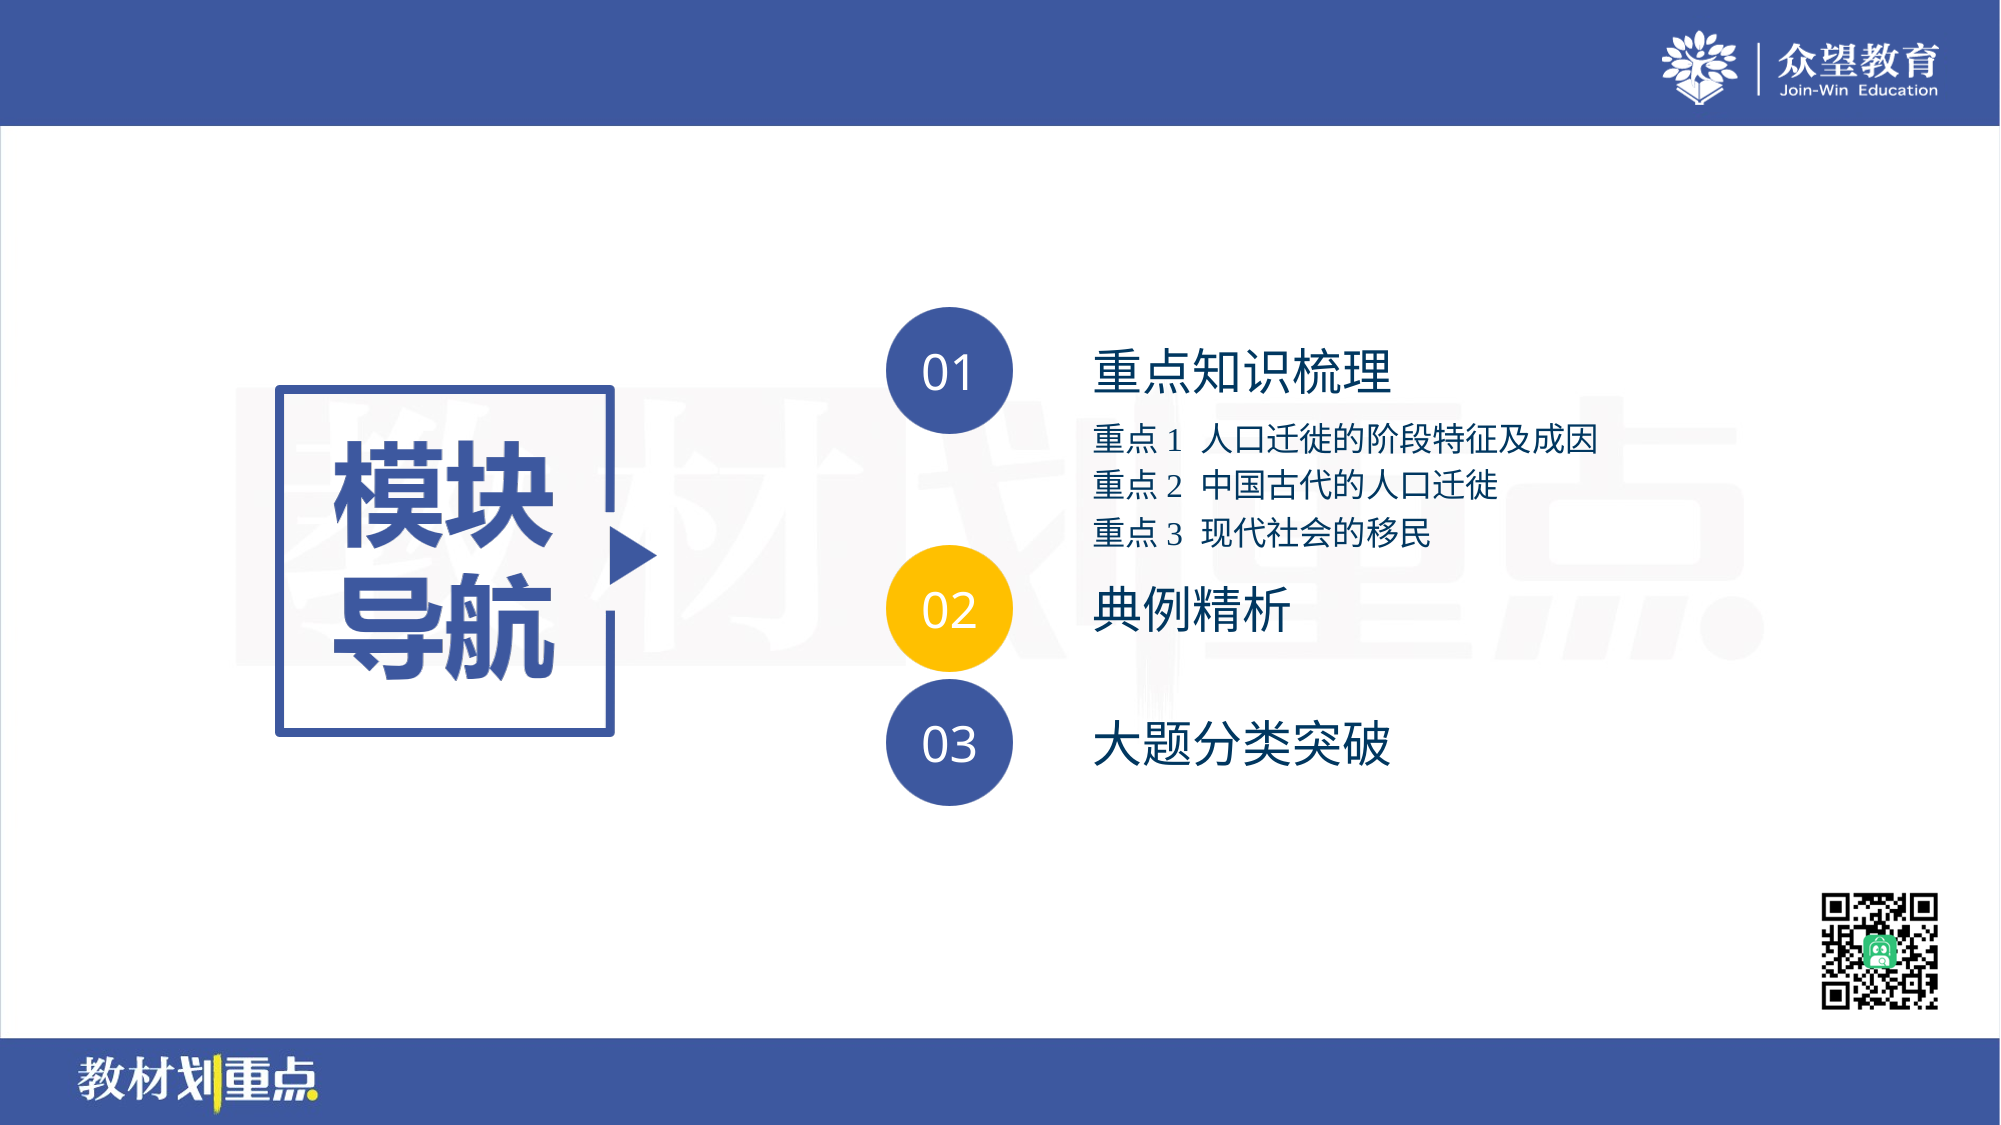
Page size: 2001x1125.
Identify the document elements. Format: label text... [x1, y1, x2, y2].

picture [0, 0, 2000, 1125]
text_box 重点2 中国古代的人口迁徙 [1091, 454, 1979, 501]
text_box 重点3 现代社会的移民 [1091, 502, 1979, 549]
text_box 重点1 人口迁徙的阶段特征及成因 [1091, 408, 1979, 454]
